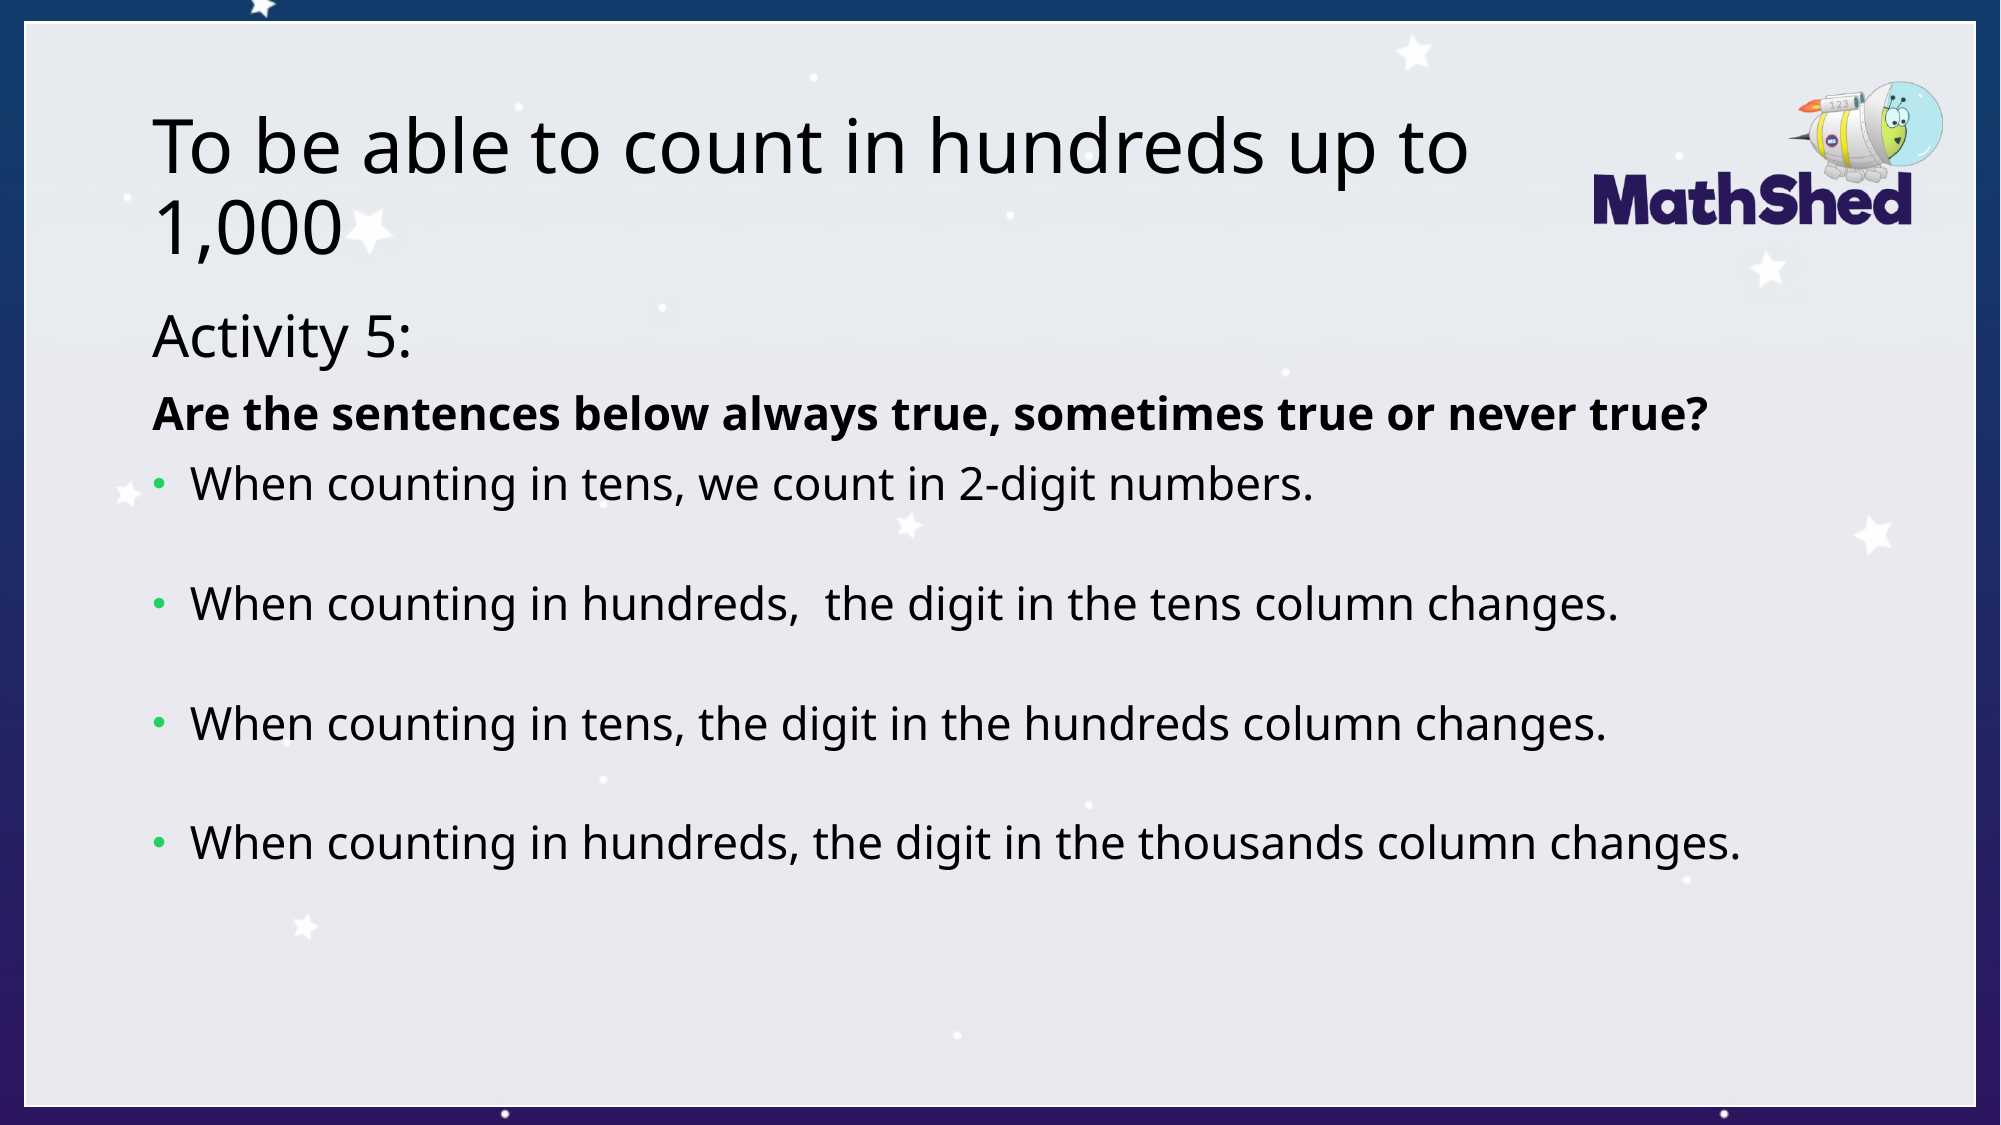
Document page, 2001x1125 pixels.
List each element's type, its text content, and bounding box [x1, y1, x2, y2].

title To be able to count in hundreds up to 1,000 [137, 81, 1578, 299]
list Activity 5: Are the sentences below always true, sometimes true or never true? When counting in tens, we count in 2-digit numbers. When counting in hundreds, the digit in the tens column changes. When counting in tens, the digit in the hundreds column changes. When counting in hundreds, the digit in the thousands column changes. [137, 299, 1863, 1014]
picture [0, 0, 2001, 1125]
